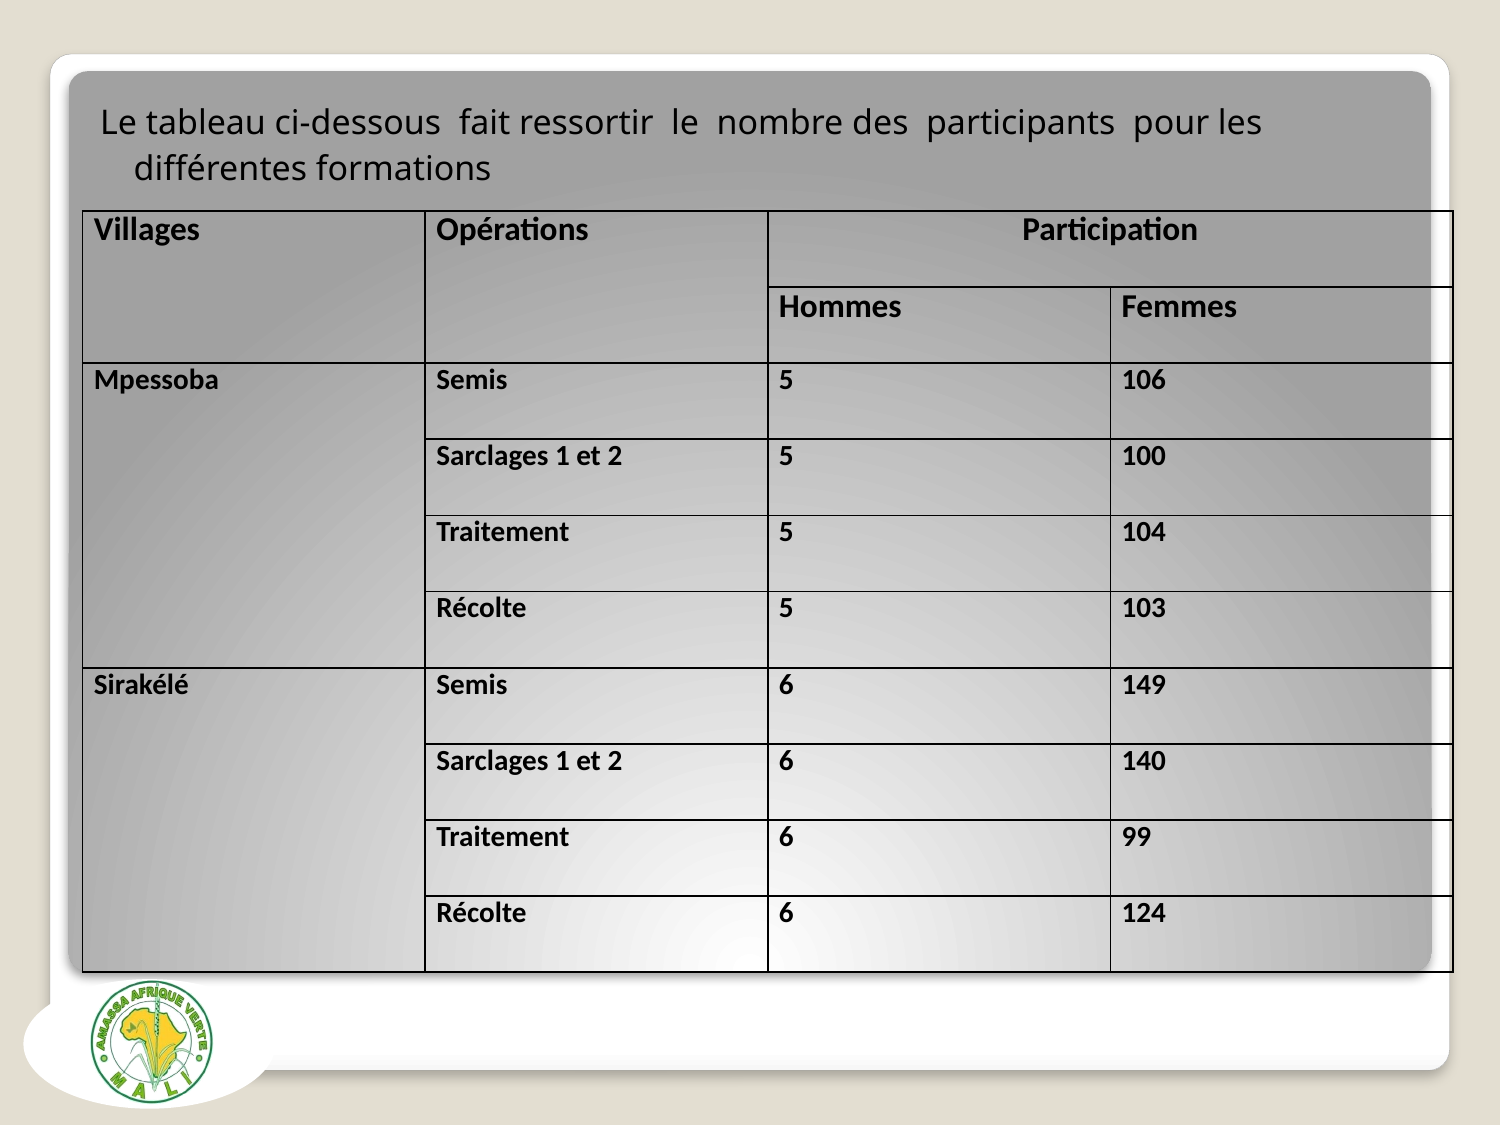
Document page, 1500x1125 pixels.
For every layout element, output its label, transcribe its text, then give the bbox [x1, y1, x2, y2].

table_cell 104 [1111, 516, 1452, 591]
table_cell Récolte [426, 897, 767, 971]
table_cell Semis [426, 364, 767, 438]
table_cell 106 [1111, 364, 1452, 438]
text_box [23, 972, 276, 1114]
table_header Opérations [426, 212, 767, 362]
table_cell 149 [1111, 669, 1452, 743]
table_cell 99 [1111, 821, 1452, 895]
table_cell 5 [769, 592, 1110, 667]
table_cell 5 [769, 516, 1110, 591]
table_cell Traitement [426, 821, 767, 895]
table_cell 6 [769, 745, 1110, 819]
table_cell 5 [769, 364, 1110, 438]
table_cell 103 [1111, 592, 1452, 667]
table_cell Sarclages 1 et 2 [426, 440, 767, 515]
table_cell Mpessoba [83, 364, 424, 667]
table_cell Hommes [769, 288, 1110, 362]
table_cell 5 [769, 440, 1110, 515]
table_header Participation [769, 212, 1452, 286]
table_cell Semis [426, 669, 767, 743]
table_cell 6 [769, 669, 1110, 743]
table_cell Récolte [426, 592, 767, 667]
table_cell 100 [1111, 440, 1452, 515]
table_cell Sarclages 1 et 2 [426, 745, 767, 819]
table_cell 124 [1111, 897, 1452, 971]
table_cell 140 [1111, 745, 1452, 819]
table_cell Femmes [1111, 288, 1452, 362]
table_cell Traitement [426, 516, 767, 591]
text_box Le tableau ci-dessous fait ressortir le nombre des participants pour les différentes formations [70, 23, 1407, 200]
table_cell 6 [769, 821, 1110, 895]
table_cell Sirakélé [83, 669, 424, 971]
table_header Villages [83, 212, 424, 362]
table_cell 6 [769, 897, 1110, 971]
